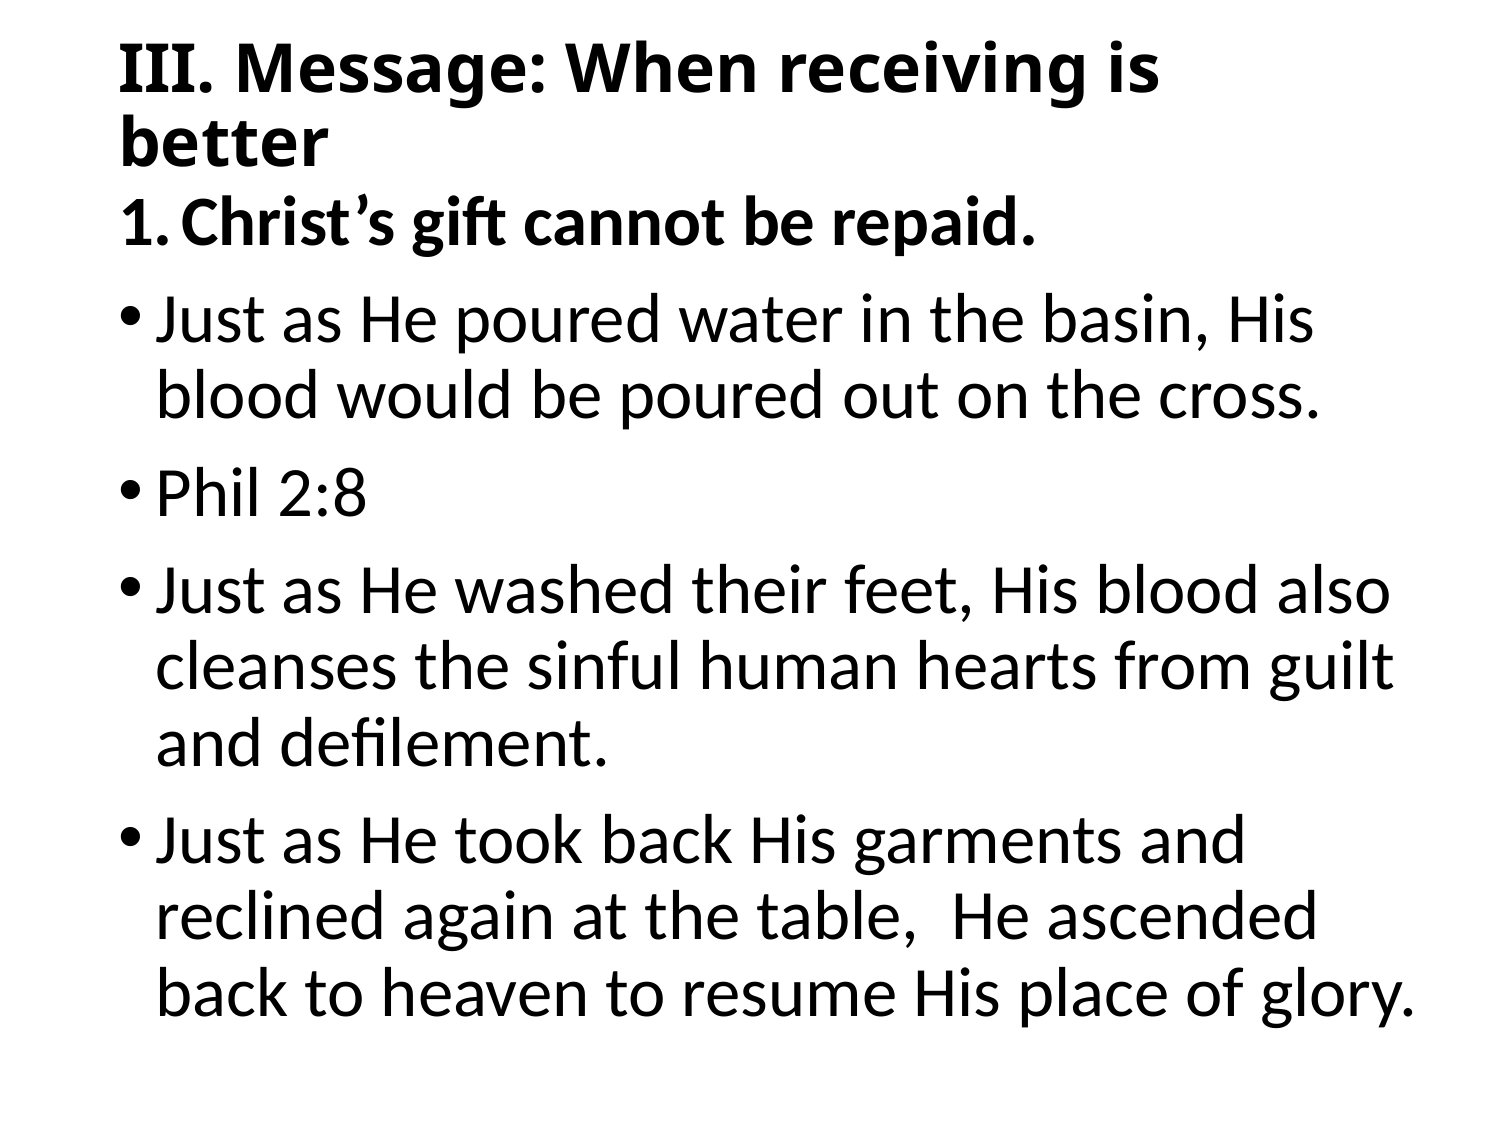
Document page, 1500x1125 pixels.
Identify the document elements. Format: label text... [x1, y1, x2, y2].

title III. Message: When receiving is better [103, 25, 1397, 176]
list Christ’s gift cannot be repaid. Just as He poured water in the basin, His blood would be poured out on the cross. Phil 2:8 Just as He washed their feet, His blood also cleanses the sinful human hearts from guilt and defilement. Just as He took back His garments and reclined again at the table, He ascended back to heaven to resume His place of glory. [103, 176, 1452, 751]
